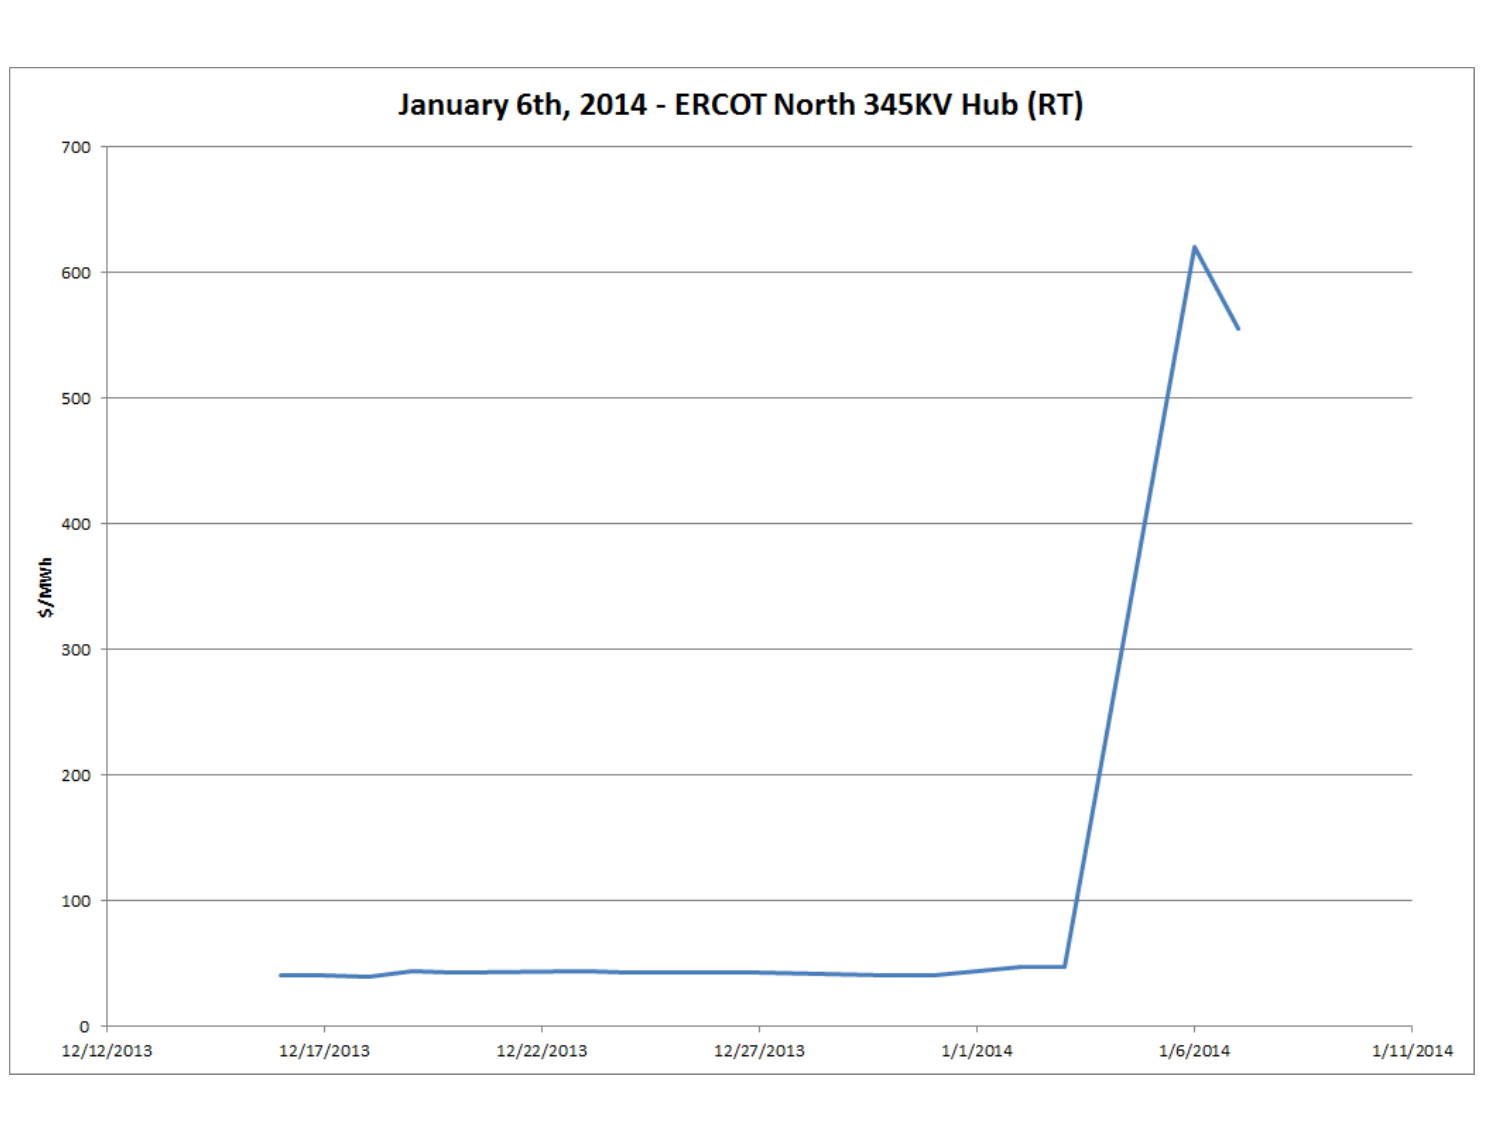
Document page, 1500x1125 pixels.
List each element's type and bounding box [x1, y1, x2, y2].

picture [9, 66, 1476, 1076]
